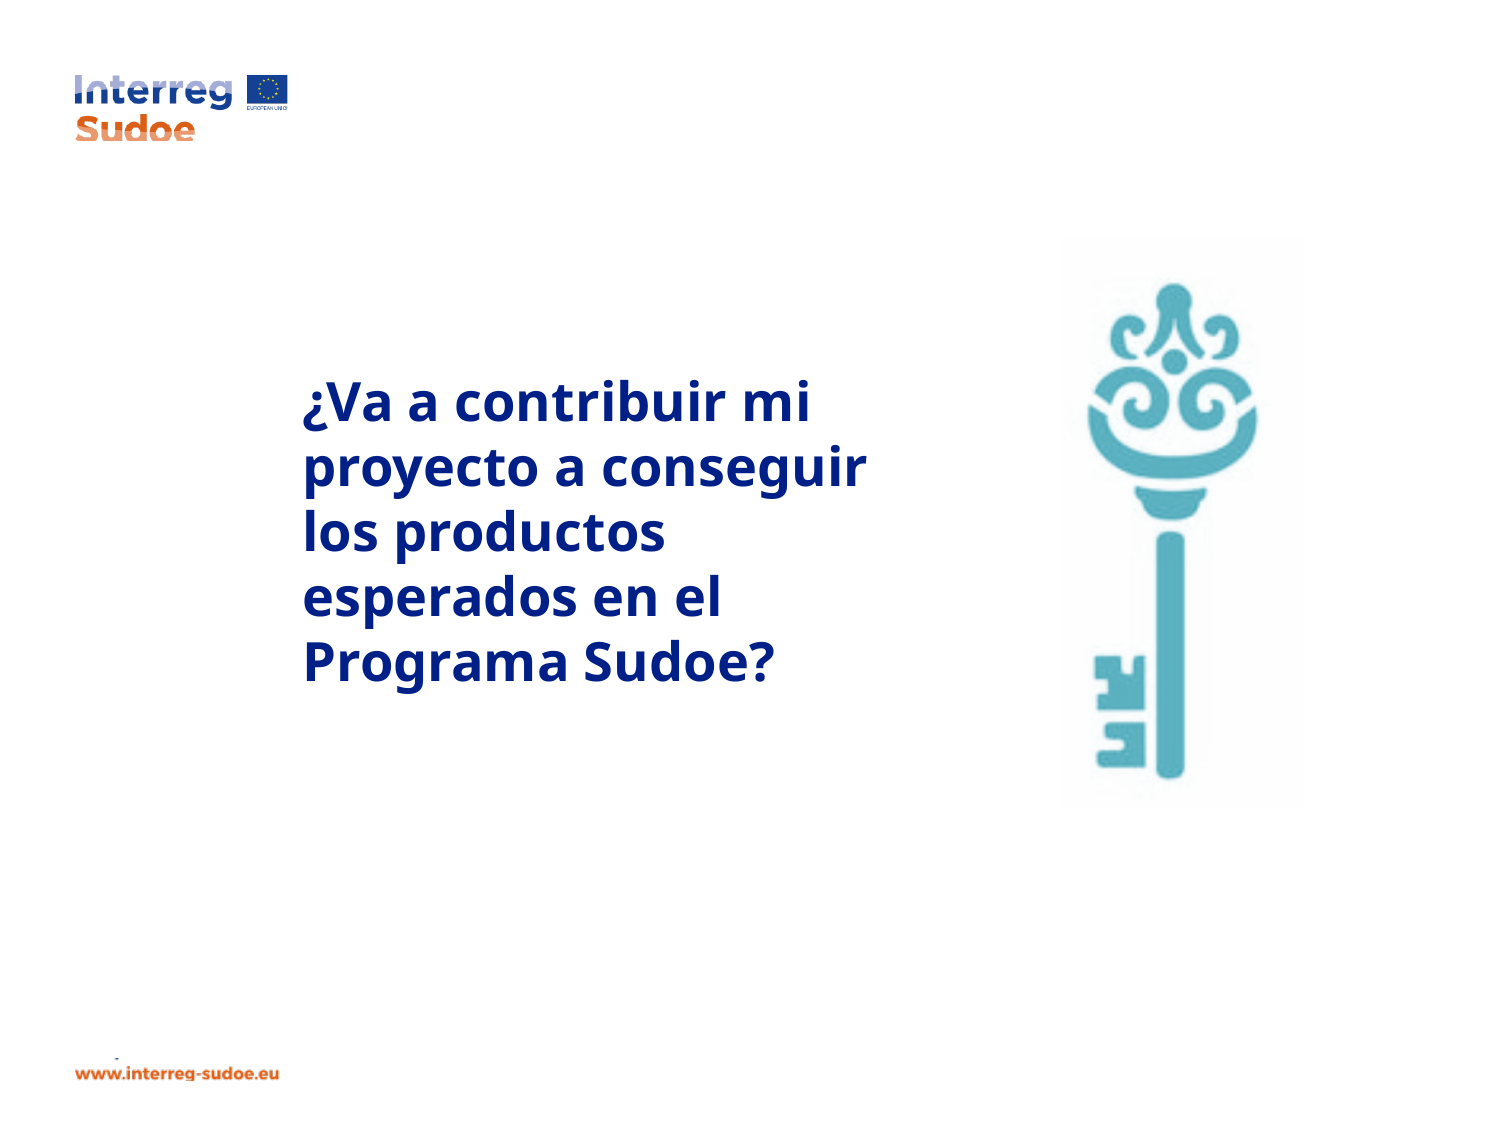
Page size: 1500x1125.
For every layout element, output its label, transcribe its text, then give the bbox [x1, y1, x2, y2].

picture [897, 401, 1468, 643]
list ¿Va a contribuir mi proyecto a conseguir los productos esperados en el Programa Sudoe? [287, 375, 938, 700]
